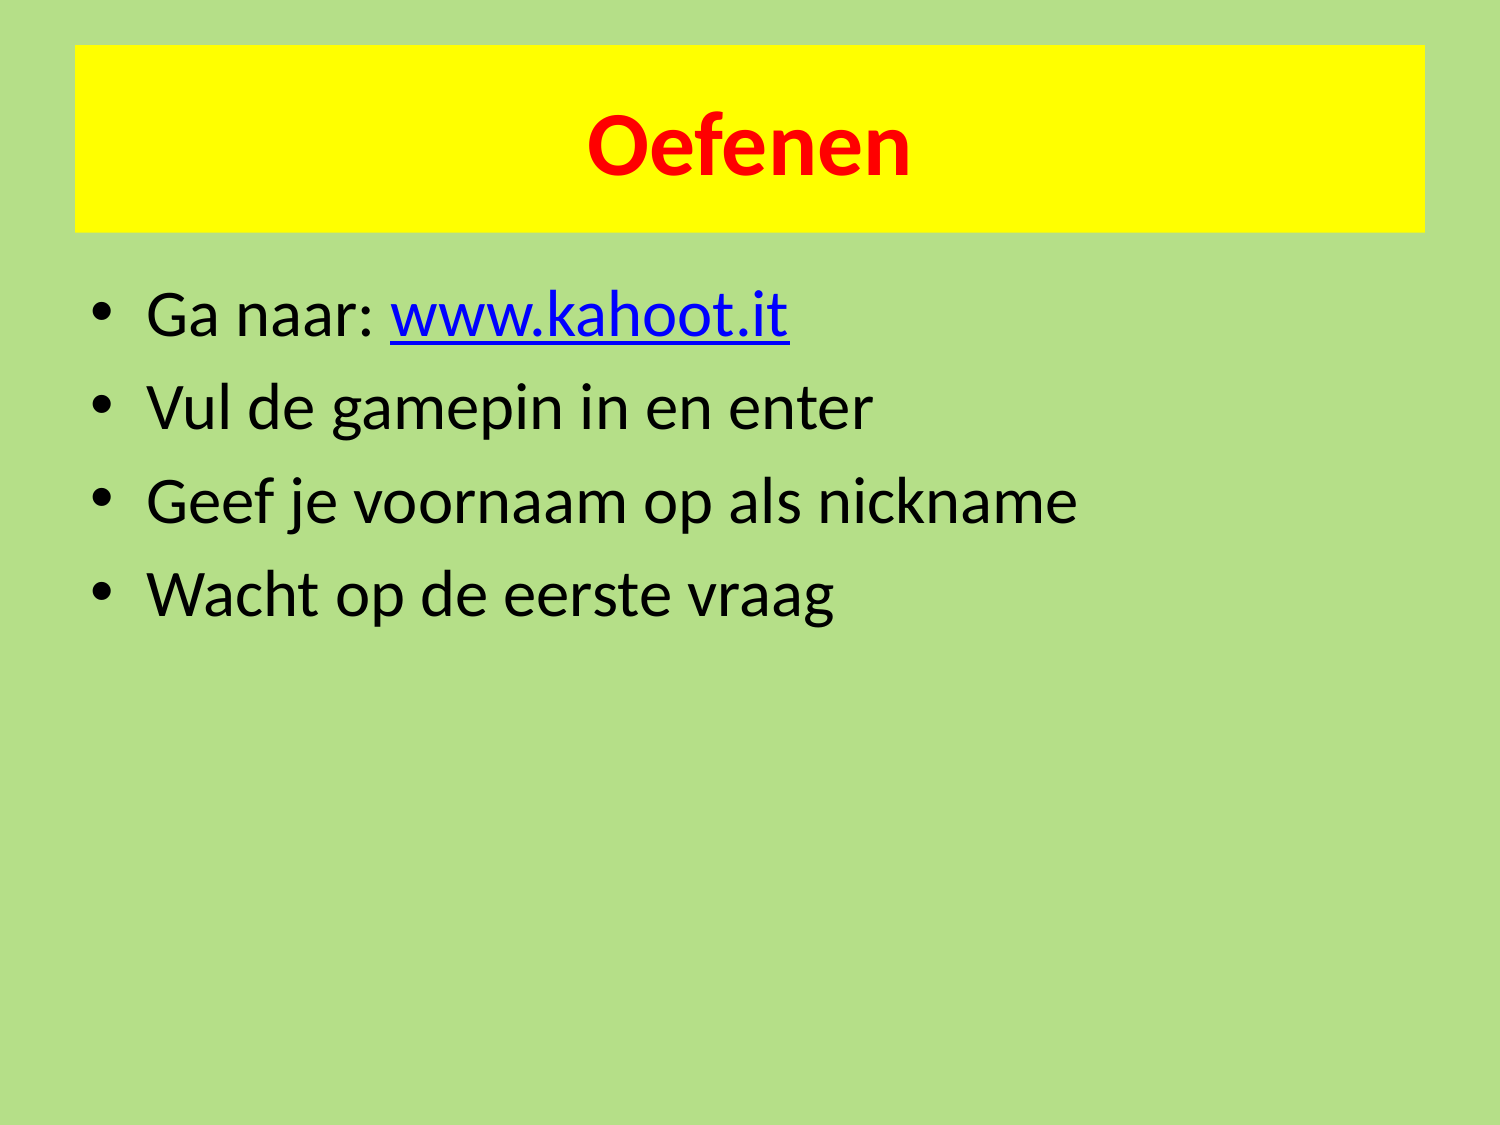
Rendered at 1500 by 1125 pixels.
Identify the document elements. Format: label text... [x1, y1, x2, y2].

title Oefenen [75, 45, 1425, 233]
list Ga naar: www.kahoot.it Vul de gamepin in en enter Geef je voornaam op als nickname Wacht op de eerste vraag [75, 262, 1425, 1005]
